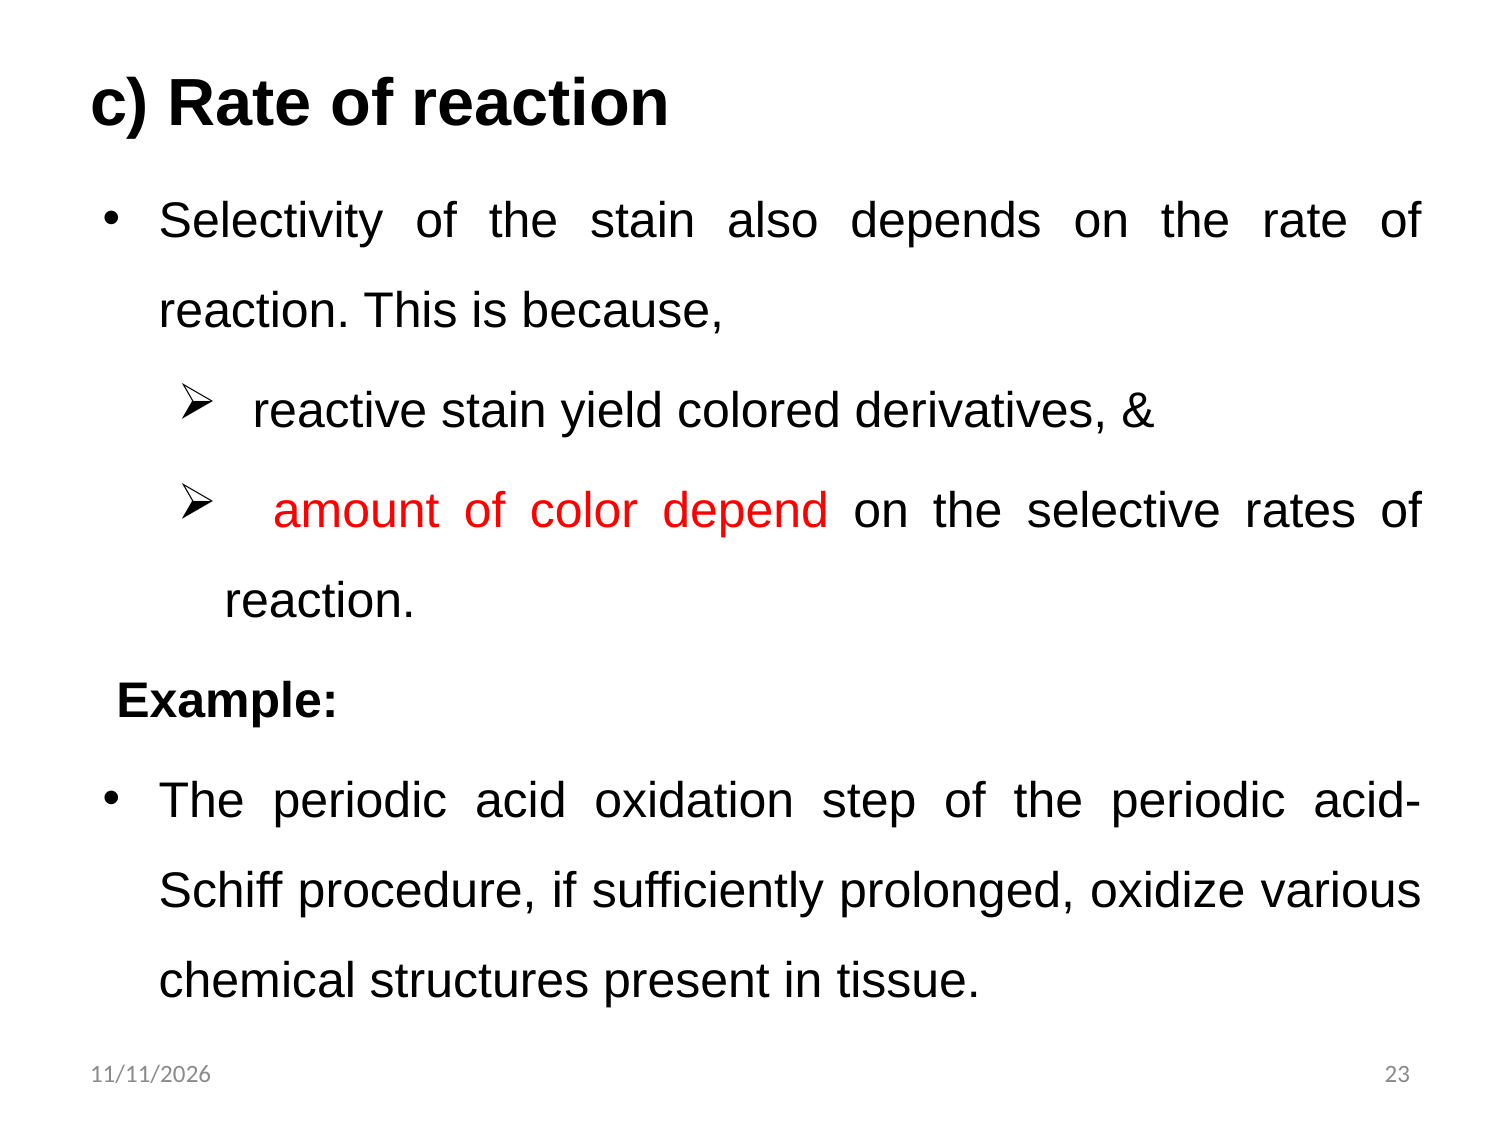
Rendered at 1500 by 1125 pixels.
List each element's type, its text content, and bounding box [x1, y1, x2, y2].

title c) Rate of reaction [75, 45, 1425, 233]
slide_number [75, 1042, 425, 1103]
list Selectivity of the stain also depends on the rate of reaction. This is because, reactive stain yield colored derivatives, & amount of color depend on the selective rates of reaction. Example: The periodic acid oxidation step of the periodic acid-Schiff procedure, if sufficiently prolonged, oxidize various chemical structures present in tissue. [87, 149, 1438, 1038]
slide_number 23 [1074, 1042, 1425, 1103]
